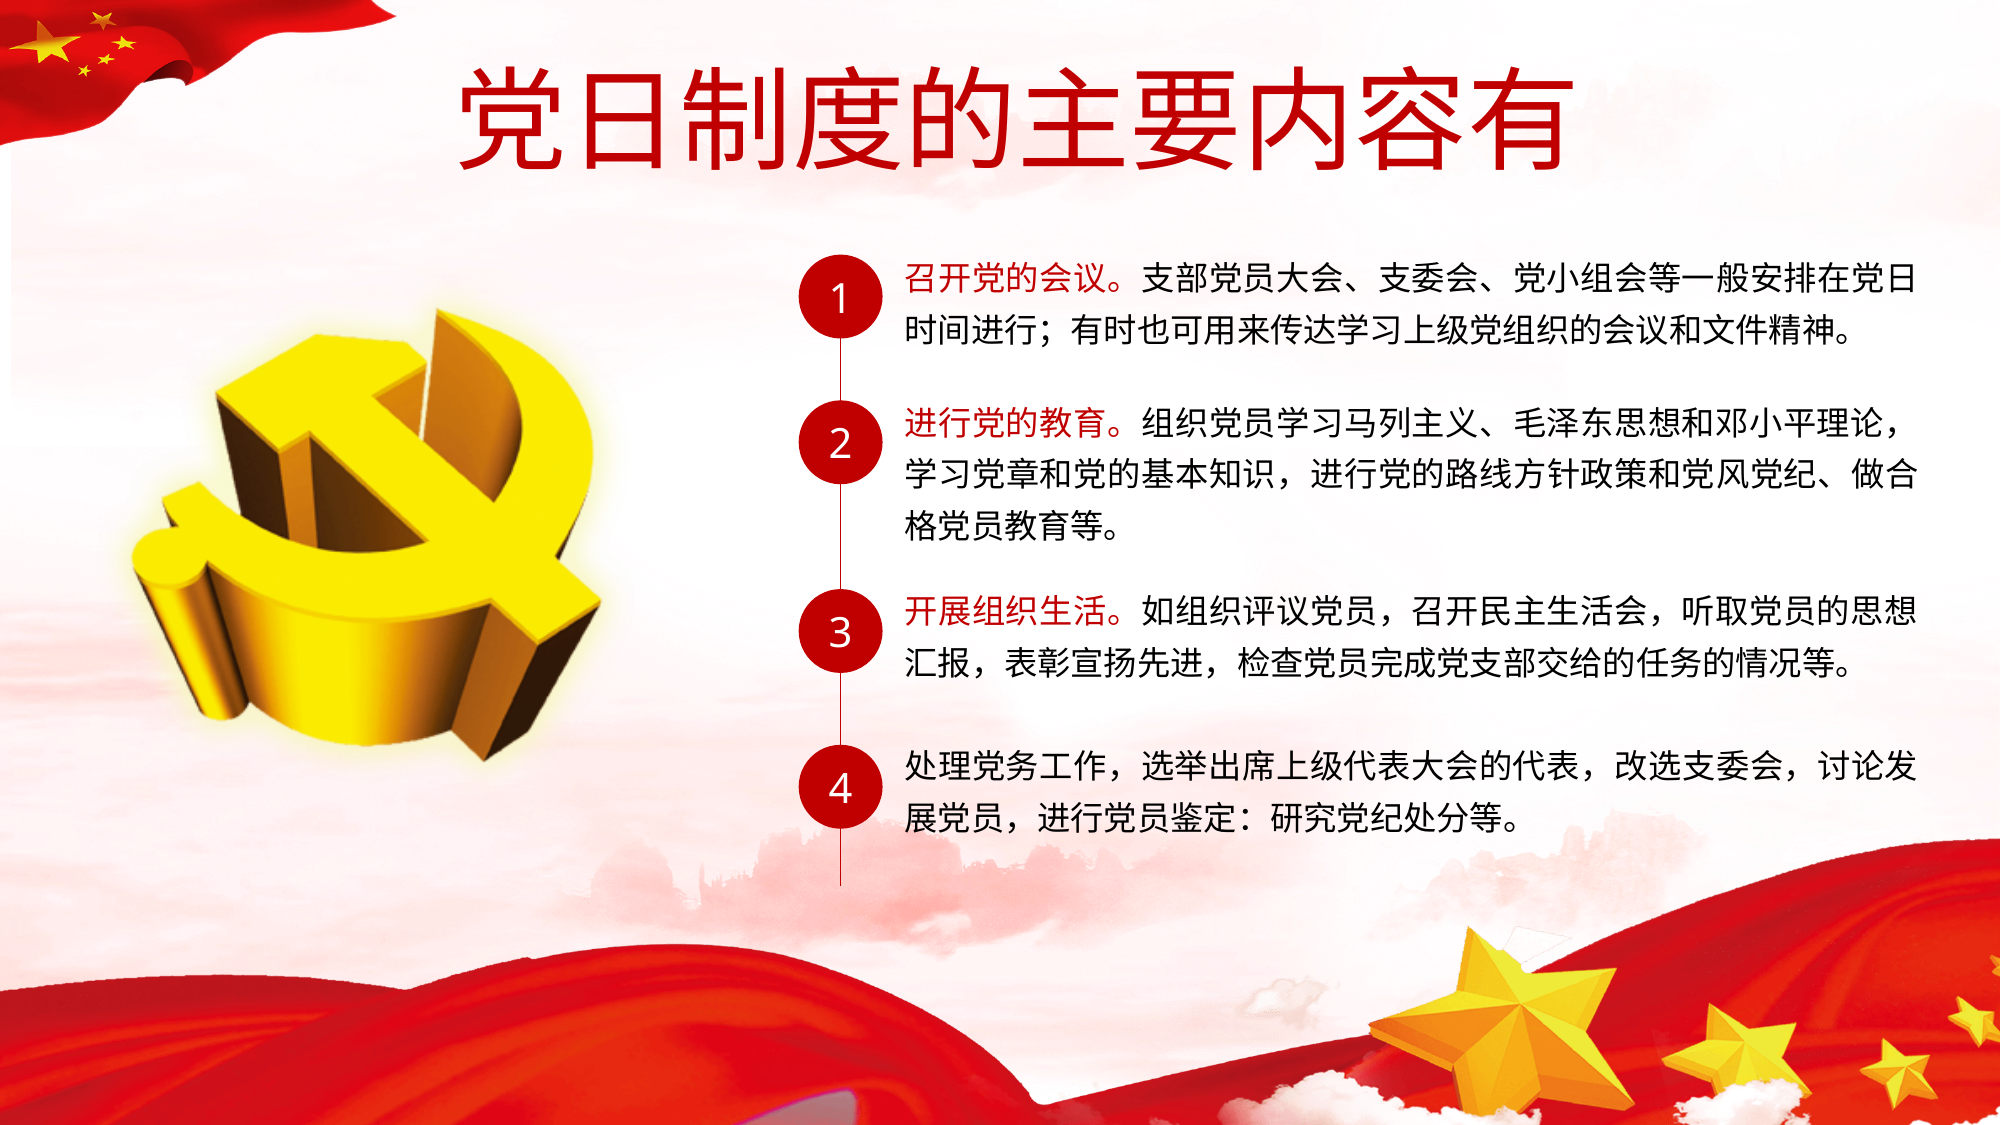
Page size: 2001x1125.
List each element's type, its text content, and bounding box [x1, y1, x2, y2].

text_box 3 [798, 589, 840, 673]
text_box 2 [798, 400, 840, 485]
text_box 4 [798, 744, 840, 829]
text_box 进行党的教育。组织党员学习马列主义、毛泽东思想和邓小平理论，学习党章和党的基本知识，进行党的路线方针政策和党风党纪、做合格党员教育等。 [889, 382, 1934, 553]
text_box 1 [798, 254, 883, 339]
text_box 开展组织生活。如组织评议党员，召开民主生活会，听取党员的思想汇报，表彰宣扬先进，检查党员完成党支部交给的任务的情况等。 [889, 570, 1934, 689]
text_box 2 [841, 400, 883, 485]
text_box 党日制度的主要内容有 [439, 14, 1616, 191]
text_box 3 [841, 589, 883, 673]
text_box 处理党务工作，选举出席上级代表大会的代表，改选支委会，讨论发展党员，进行党员鉴定：研究党纪处分等。 [889, 726, 1934, 845]
text_box 召开党的会议。支部党员大会、支委会、党小组会等一般安排在党日时间进行；有时也可用来传达学习上级党组织的会议和文件精神。 [889, 237, 1934, 357]
picture [0, 0, 2001, 1125]
text_box 4 [841, 744, 883, 829]
